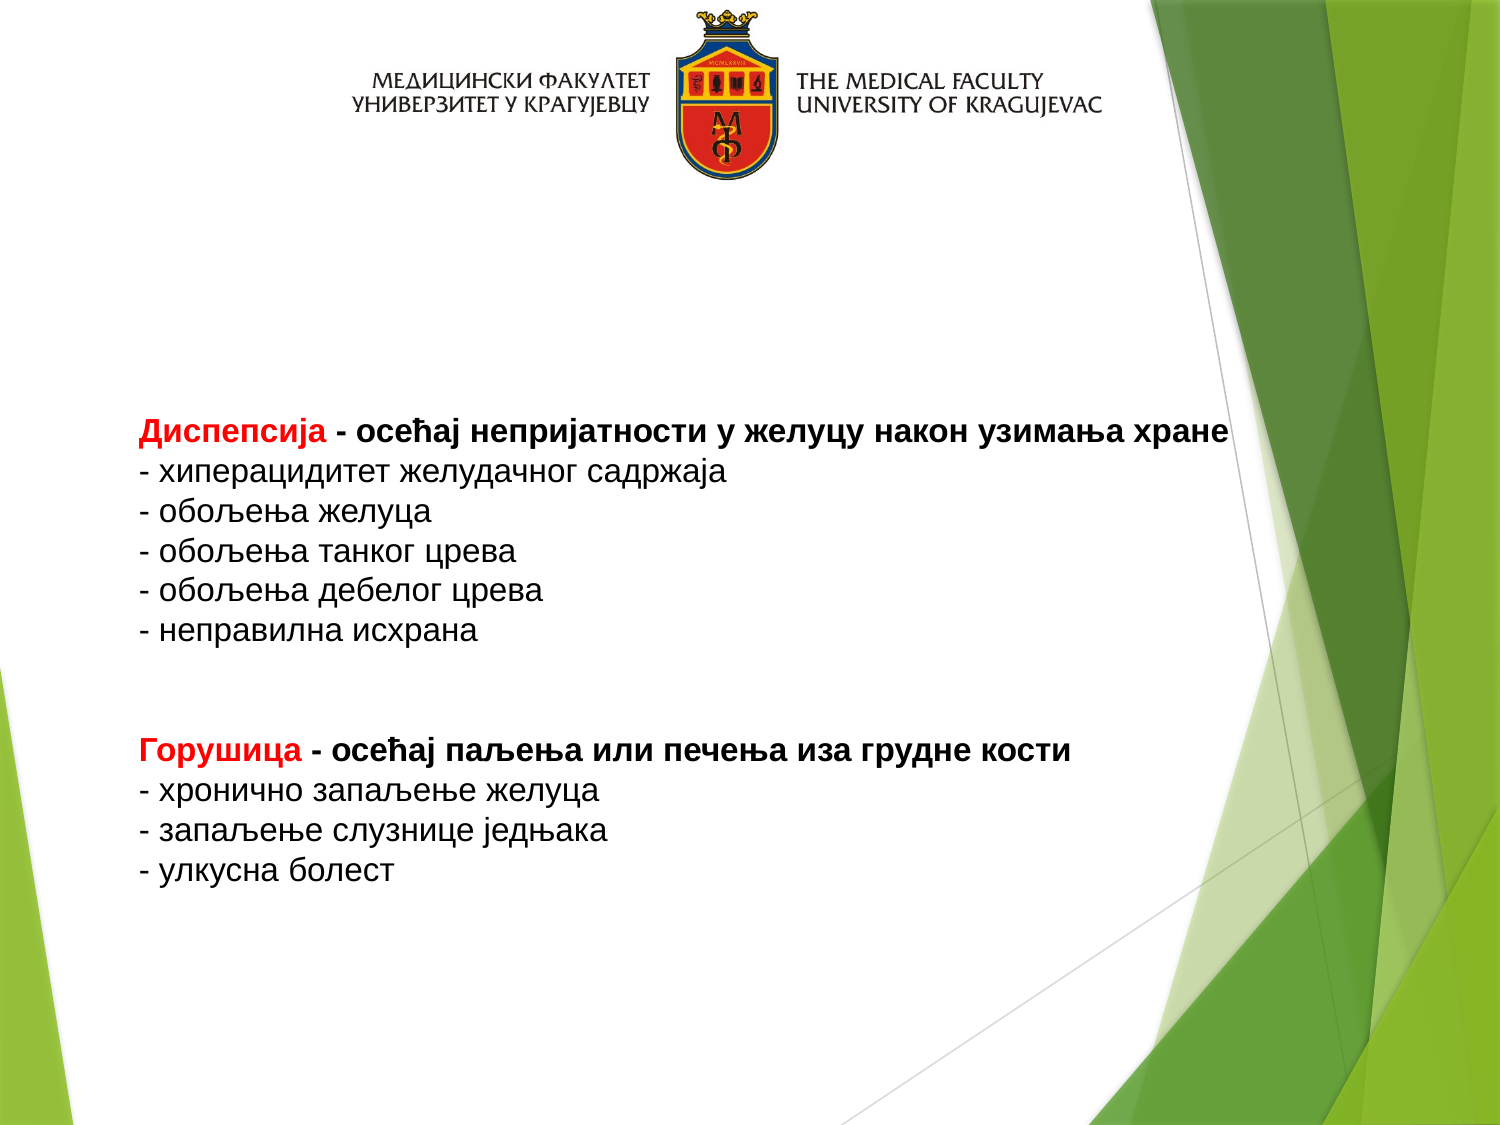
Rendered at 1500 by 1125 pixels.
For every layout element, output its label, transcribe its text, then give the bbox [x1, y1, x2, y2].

text_box Диспепсија - осећај непријатности у желуцу након узимања хране - хиперацидитет желудачног садржаја - обољења желуца - обољења танког црева - обољења дебелог црева - неправилна исхрана Горушица - осећај паљења или печења иза грудне кости - хронично запаљење желуца - запаљење слузнице једњака - улкусна болест [123, 361, 1296, 896]
picture [328, 0, 1125, 191]
